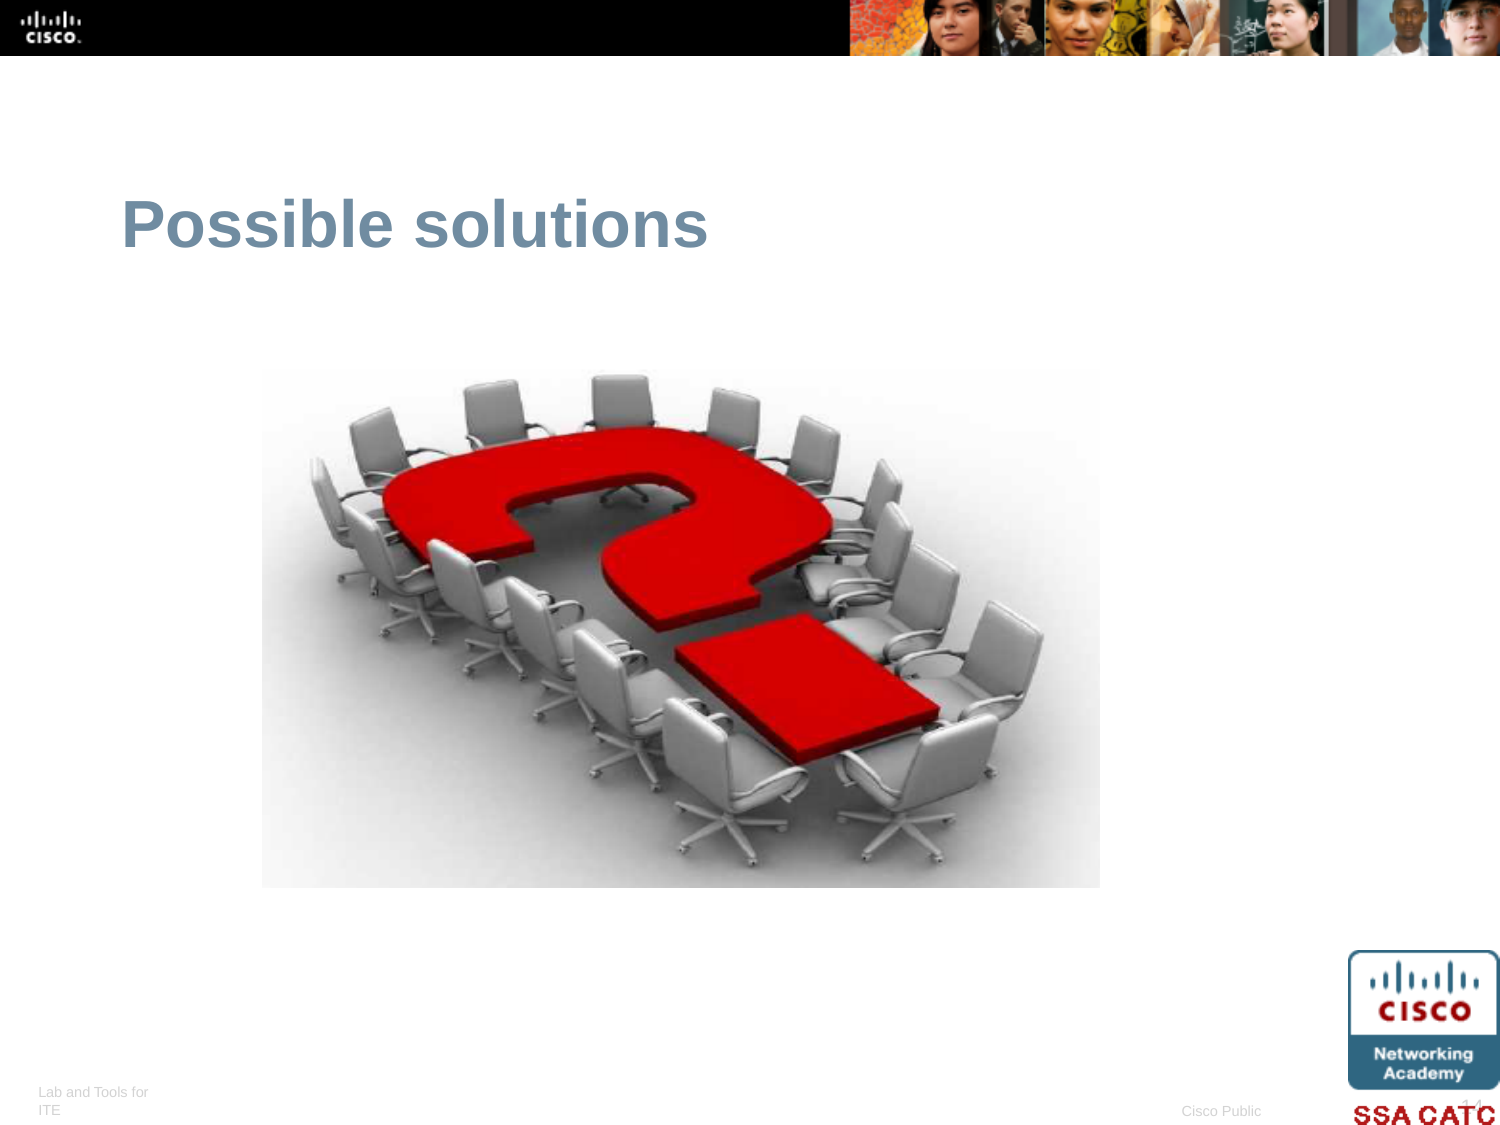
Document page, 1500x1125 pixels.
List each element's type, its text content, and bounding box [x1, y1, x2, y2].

picture [0, 0, 1500, 56]
picture [262, 362, 1101, 888]
title Possible solutions [107, 130, 1444, 269]
picture [1348, 950, 1500, 1125]
